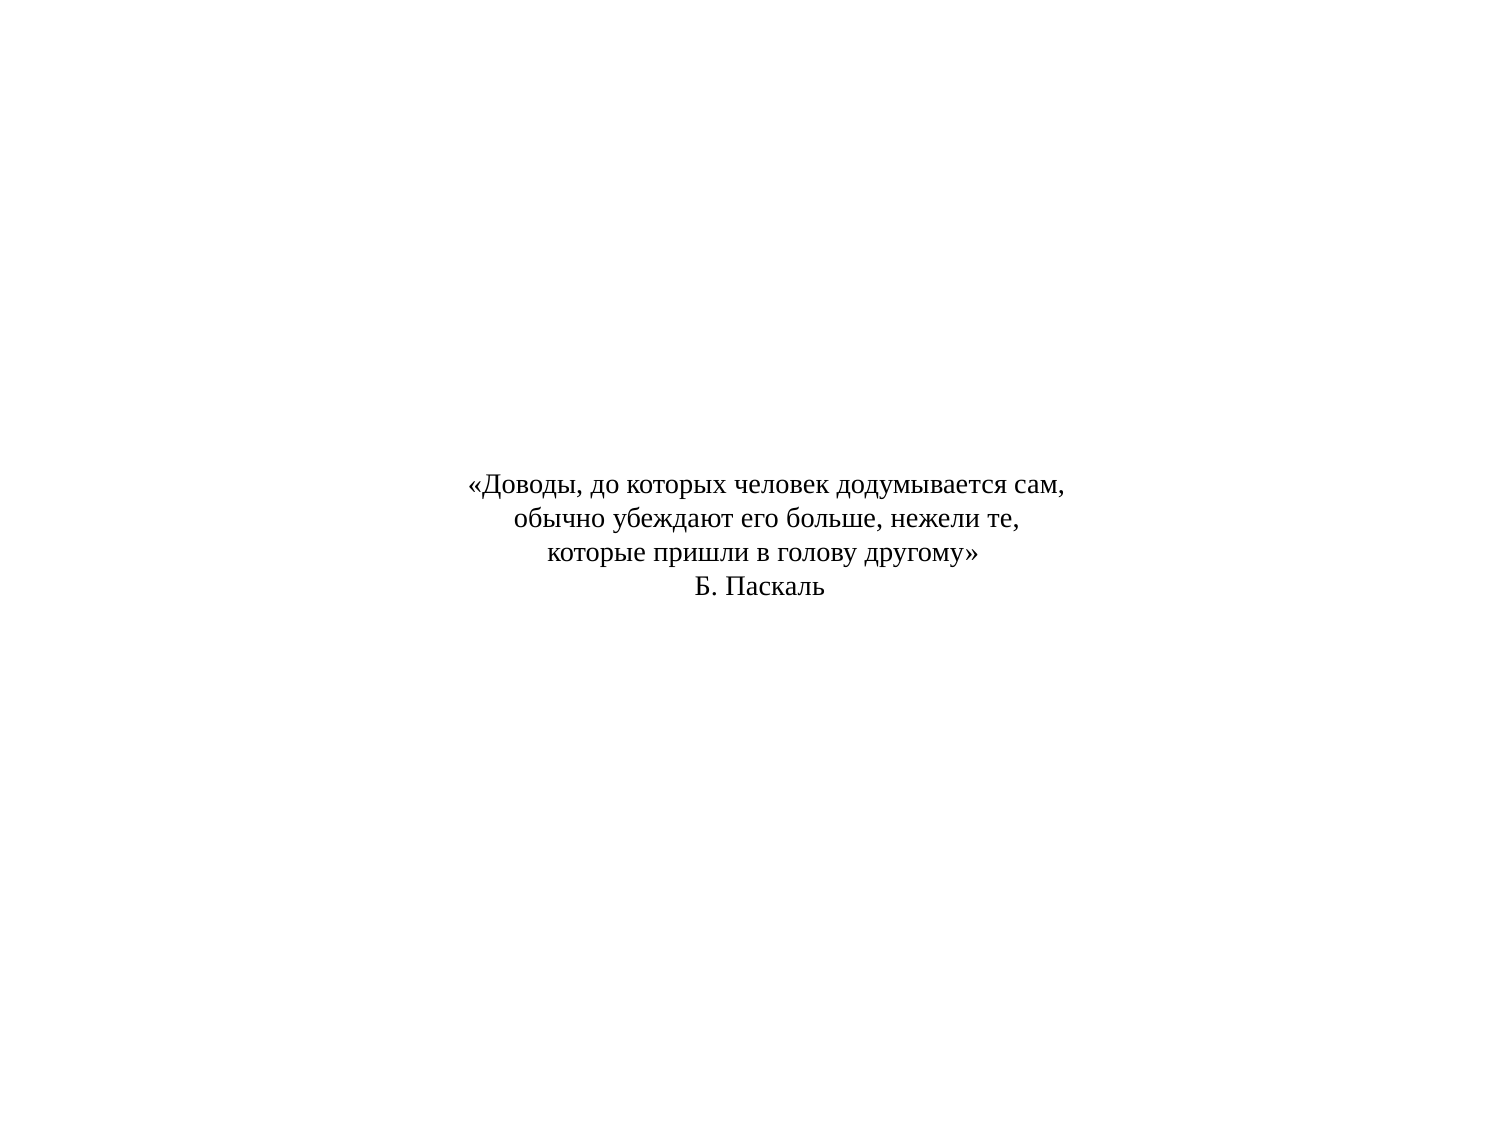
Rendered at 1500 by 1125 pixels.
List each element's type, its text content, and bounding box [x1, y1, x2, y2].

title «Доводы, до которых человек додумывается сам, обычно убеждают его больше, нежели те, которые пришли в голову другому» Б. Паскаль [88, 456, 1439, 644]
